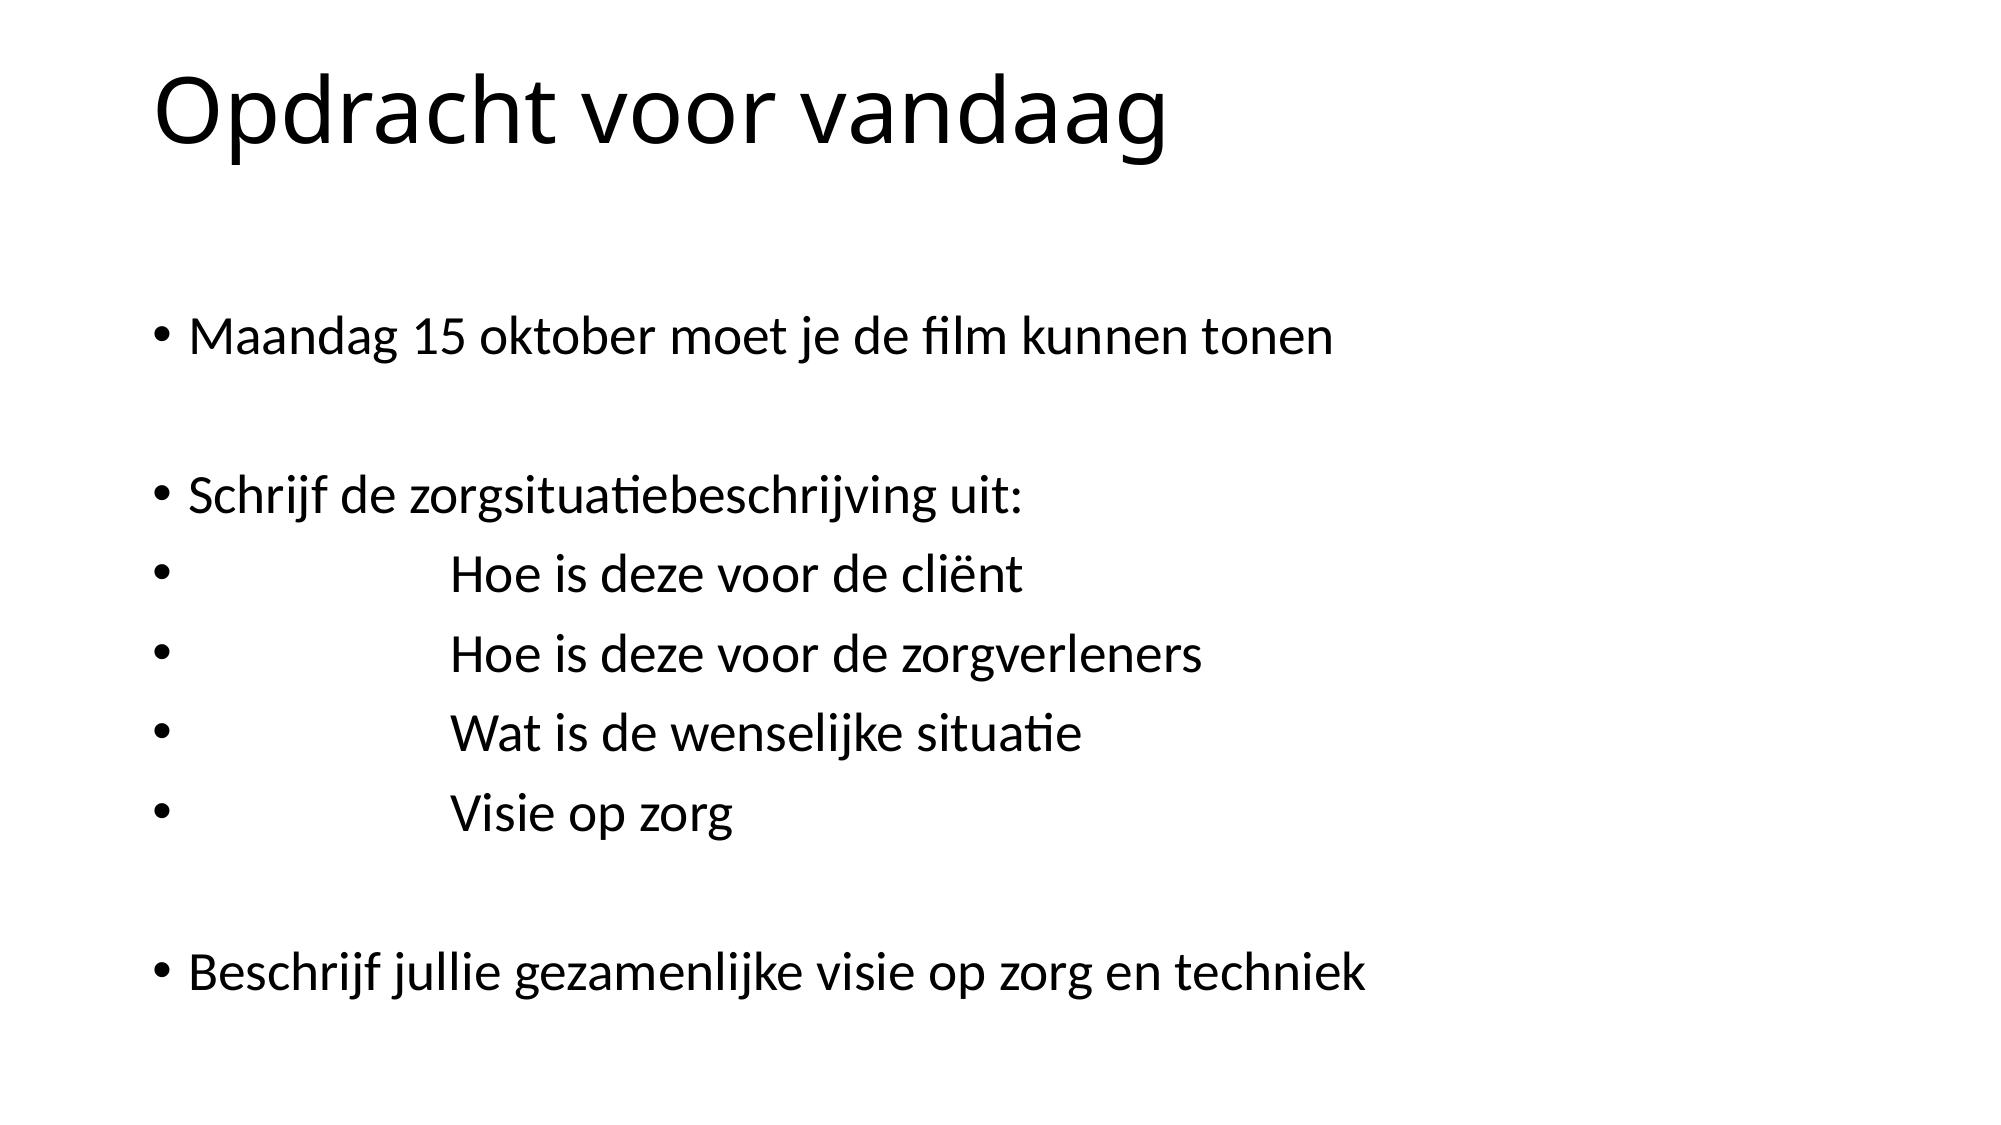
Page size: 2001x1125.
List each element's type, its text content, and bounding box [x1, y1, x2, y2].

title Opdracht voor vandaag [137, 59, 1863, 278]
list Maandag 15 oktober moet je de film kunnen tonen Schrijf de zorgsituatiebeschrijving uit: Hoe is deze voor de cliënt Hoe is deze voor de zorgverleners Wat is de wenselijke situatie Visie op zorg Beschrijf jullie gezamenlijke visie op zorg en techniek [137, 299, 1863, 1014]
